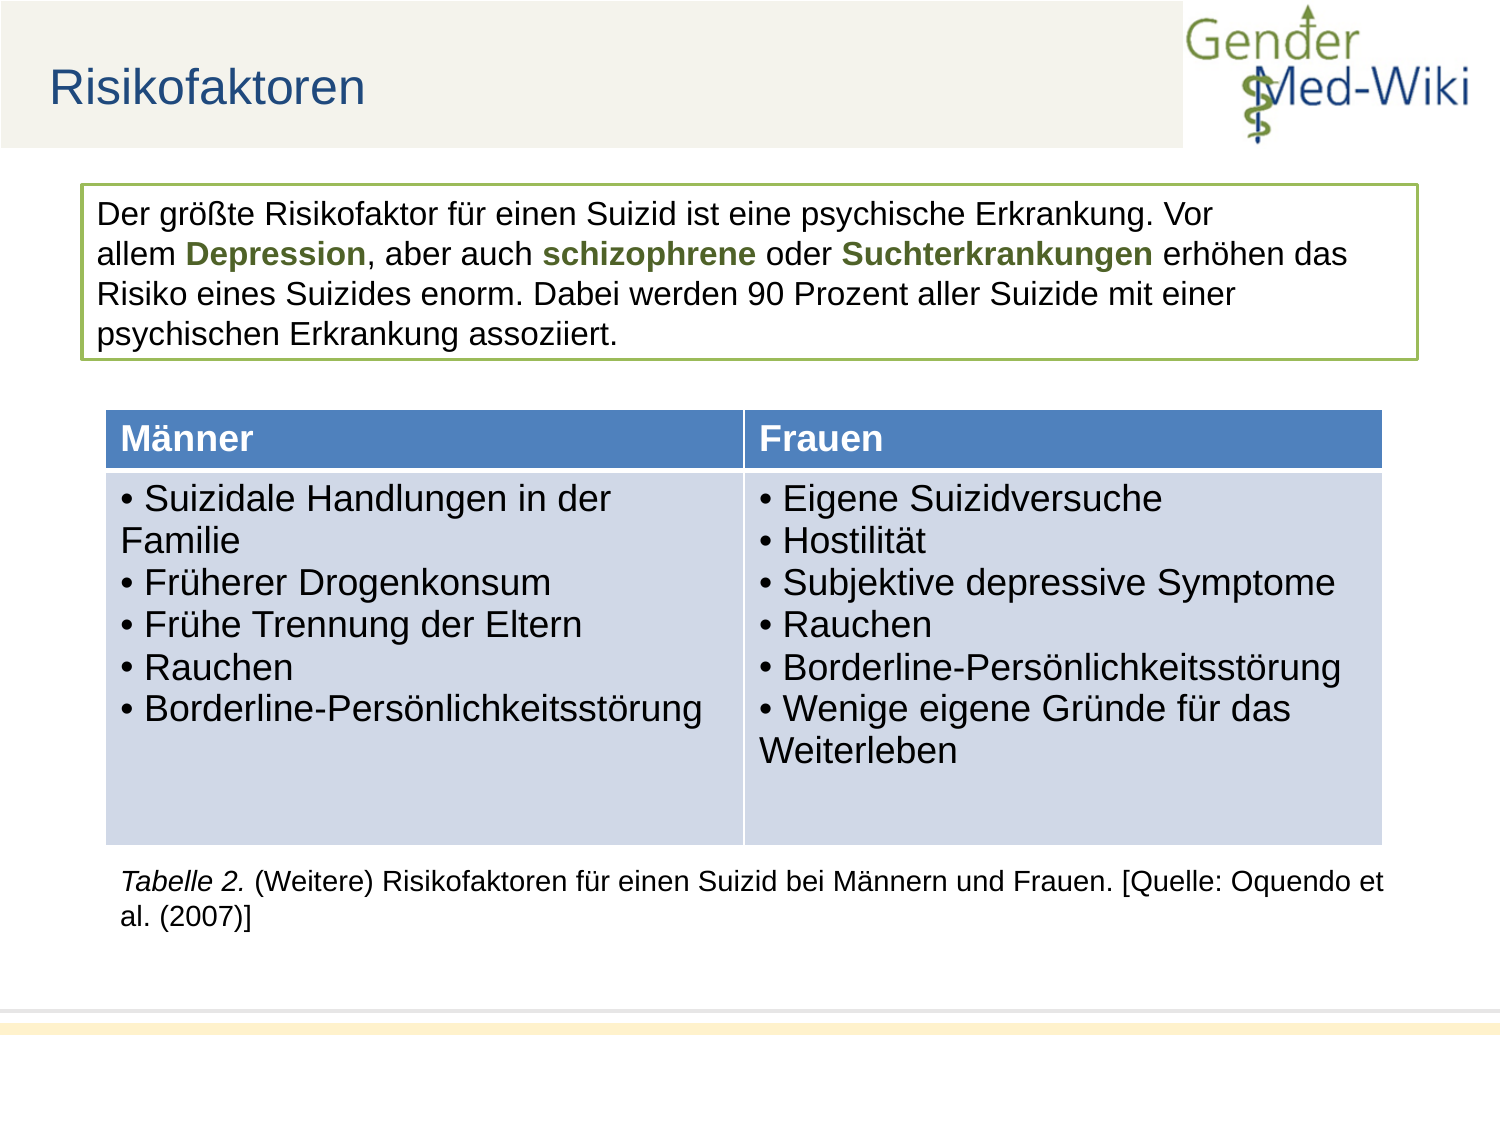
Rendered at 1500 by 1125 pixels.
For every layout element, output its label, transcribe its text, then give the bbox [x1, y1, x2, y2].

picture [1183, 0, 1471, 149]
table_header Männer [106, 410, 743, 468]
table_header Frauen [745, 410, 1382, 468]
table_cell Eigene Suizidversuche Hostilität Subjektive depressive Symptome Rauchen Borderline-Persönlichkeitsstörung Wenige eigene Gründe für das Weiterleben [745, 473, 1382, 845]
text_box Tabelle 2. (Weitere) Risikofaktoren für einen Suizid bei Männern und Frauen. [Quelle: Oquendo et al. (2007)] [105, 854, 1407, 940]
text_box Risikofaktoren [35, 46, 903, 182]
table_cell Suizidale Handlungen in der Familie Früherer Drogenkonsum Frühe Trennung der Eltern Rauchen Borderline-Persönlichkeitsstörung [106, 473, 743, 845]
text_box Der größte Risikofaktor für einen Suizid ist eine psychische Erkrankung. Vor allem Depression, aber auch schizophrene oder Suchterkrankungen erhöhen das Risiko eines Suizides enorm. Dabei werden 90 Prozent aller Suizide mit einer psychischen Erkrankung assoziiert. [81, 184, 1418, 360]
